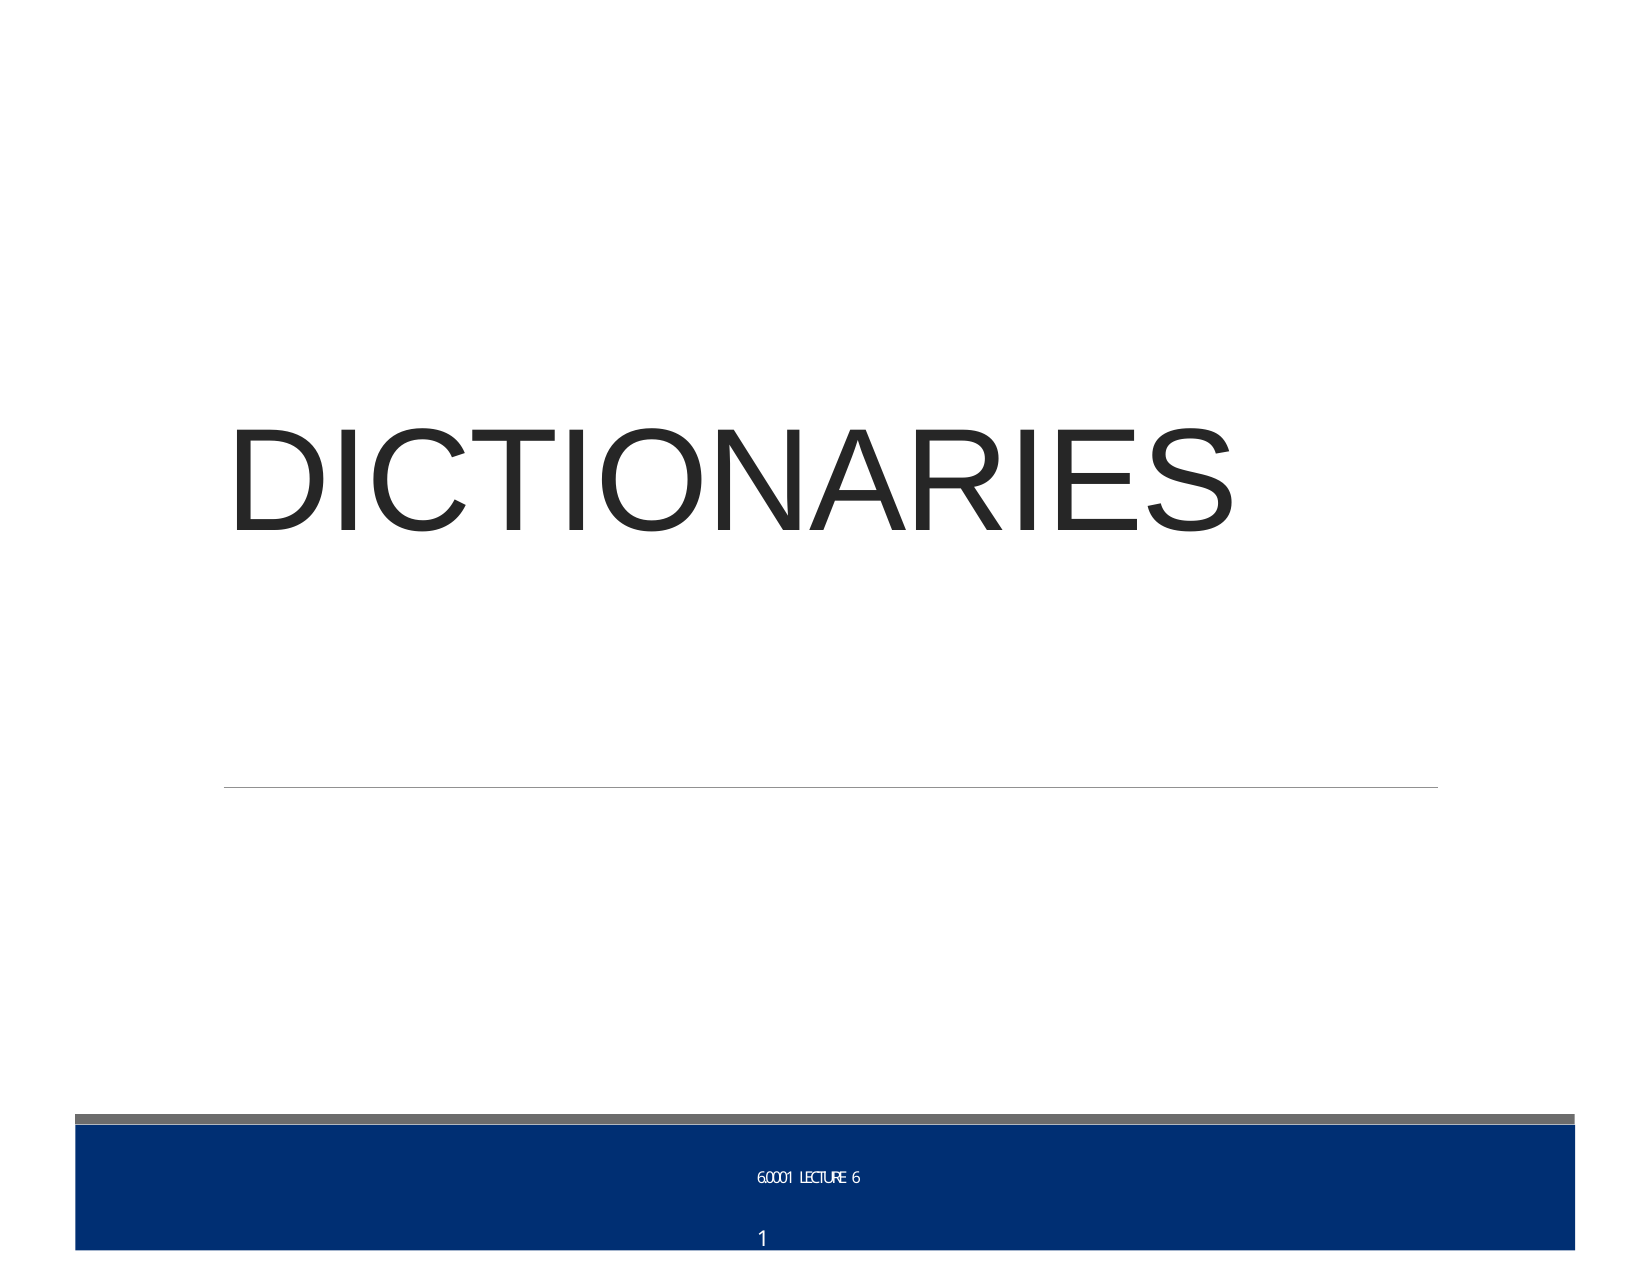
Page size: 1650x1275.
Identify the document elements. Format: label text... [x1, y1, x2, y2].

text_box [75, 1114, 1575, 1124]
title DICTIONARIES [222, 357, 1438, 605]
text_box 6.0001 LECTURE 6 1 [75, 1124, 1576, 1251]
